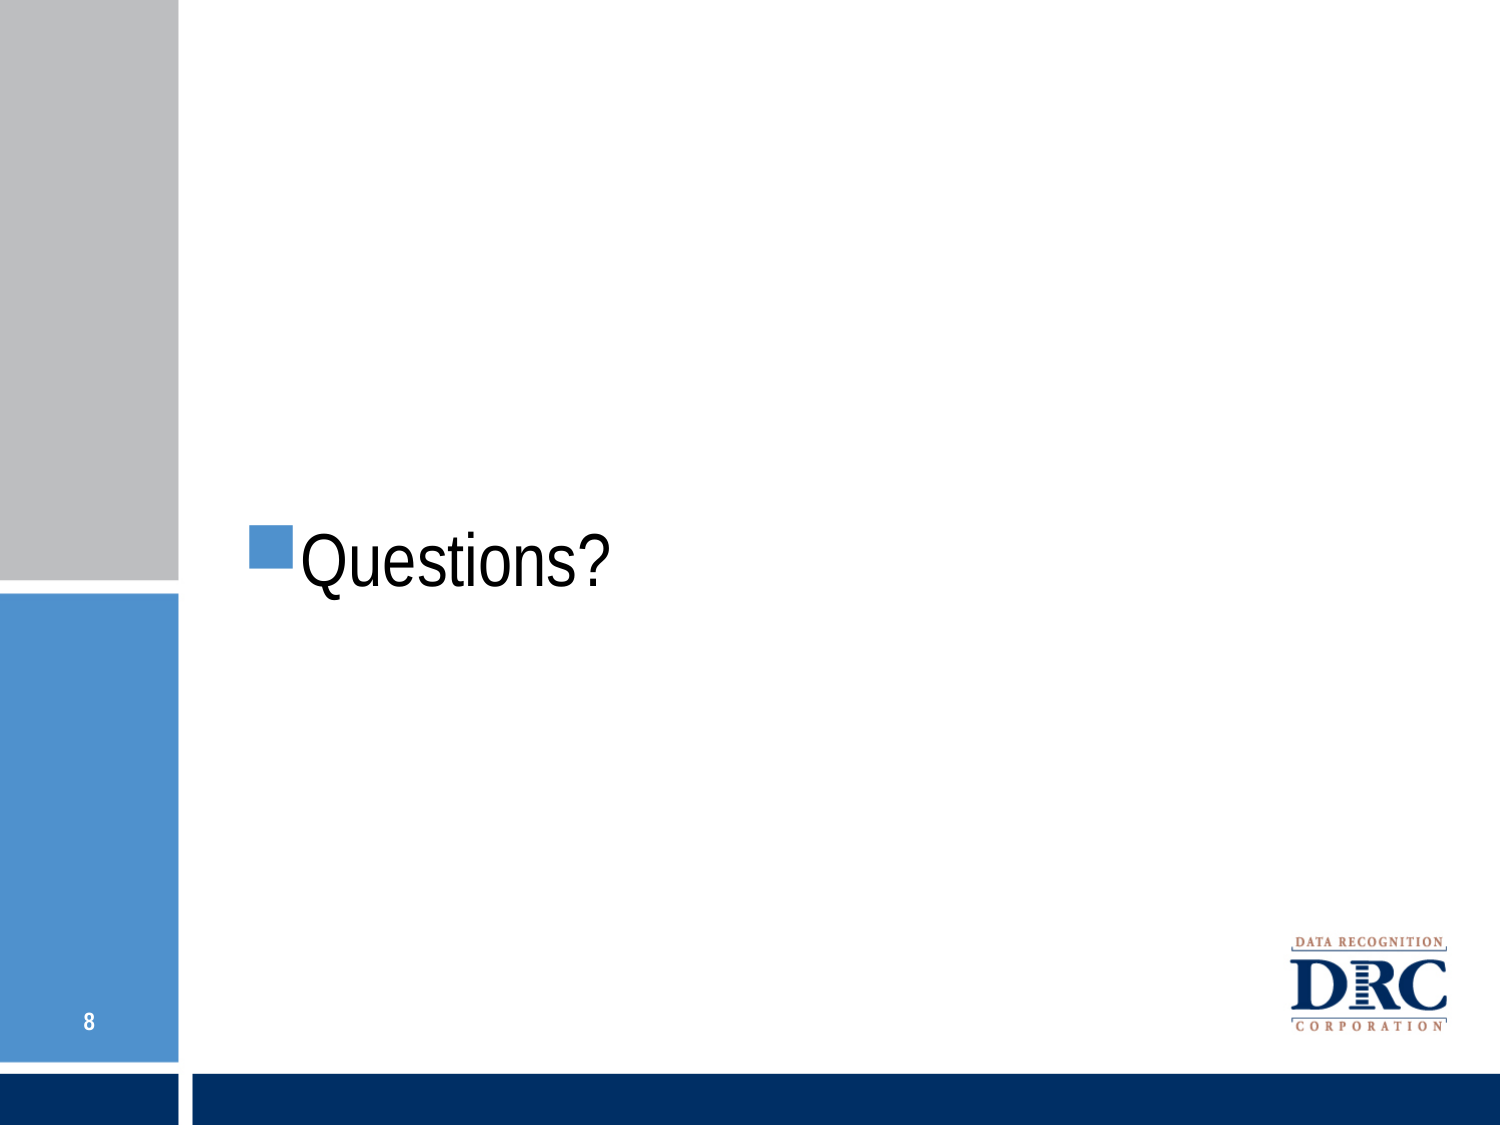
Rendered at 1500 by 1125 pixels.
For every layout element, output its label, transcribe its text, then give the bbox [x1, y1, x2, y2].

list Questions? [228, 254, 1436, 964]
slide_number 8 [35, 998, 144, 1043]
picture [0, 0, 1500, 1125]
